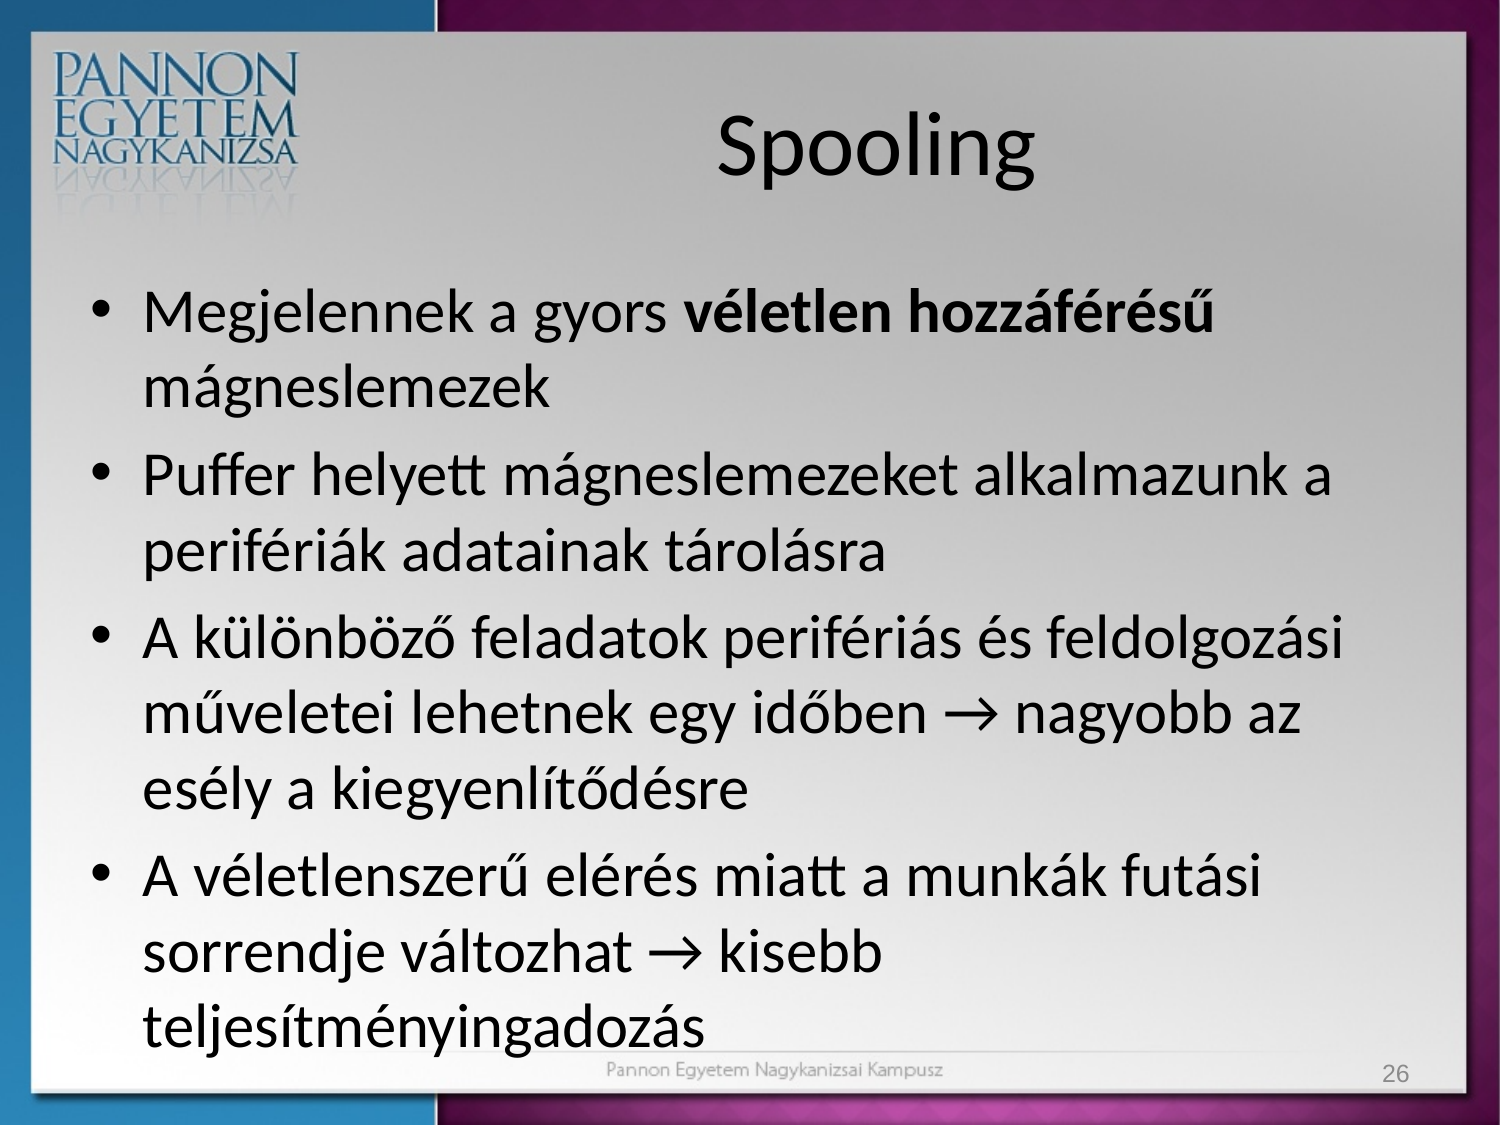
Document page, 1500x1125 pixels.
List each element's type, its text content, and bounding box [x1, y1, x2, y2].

title Spooling [328, 45, 1425, 233]
picture [0, 0, 1500, 1125]
list Megjelennek a gyors véletlen hozzáférésű mágneslemezek Puffer helyett mágneslemezeket alkalmazunk a perifériák adatainak tárolásra A különböző feladatok perifériás és feldolgozási műveletei lehetnek egy időben → nagyobb az esély a kiegyenlítődésre A véletlenszerű elérés miatt a munkák futási sorrendje változhat → kisebb teljesítményingadozás [75, 262, 1425, 1075]
slide_number 26 [1074, 1042, 1425, 1103]
